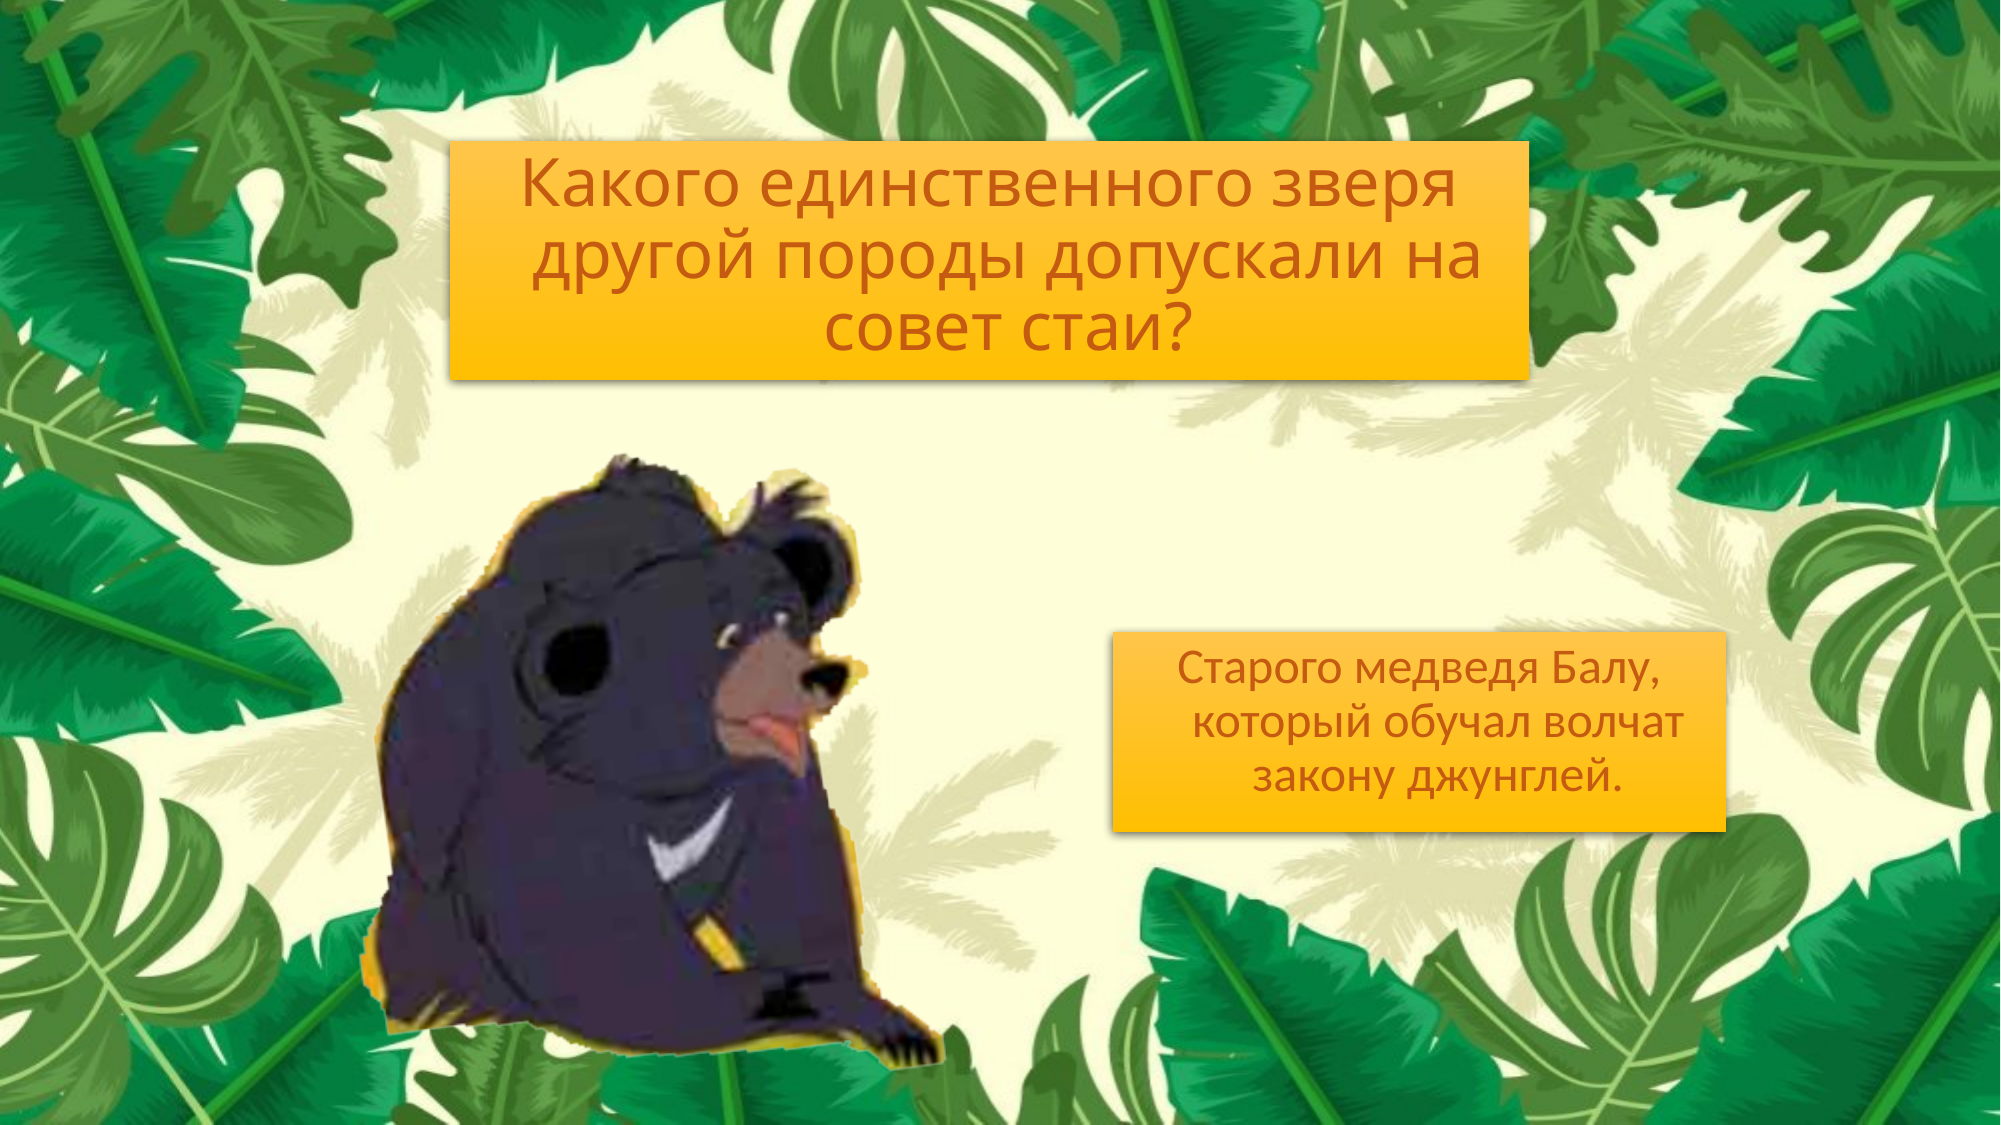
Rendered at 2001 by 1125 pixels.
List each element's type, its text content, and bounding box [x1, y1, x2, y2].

text_box Старого медведя Балу, который обучал волчат закону джунглей. [1113, 632, 1726, 832]
text_box Какого единственного зверя другой породы допускали на совет стаи? [450, 141, 1530, 380]
picture [0, 0, 2001, 1125]
